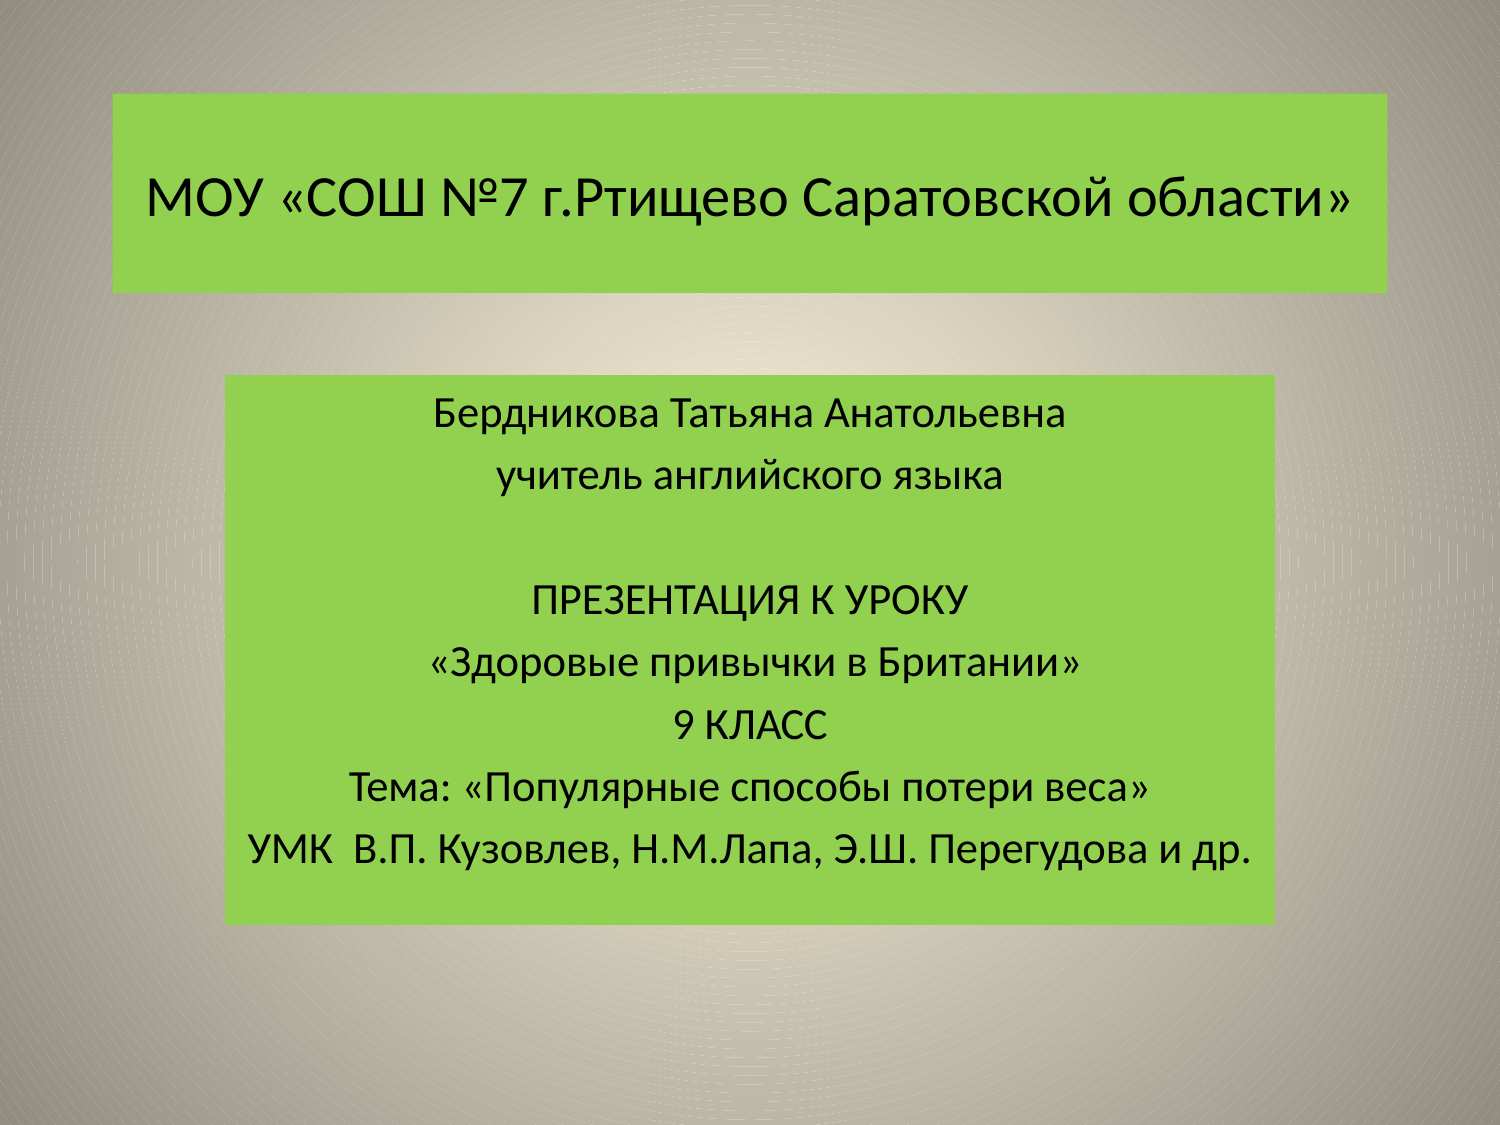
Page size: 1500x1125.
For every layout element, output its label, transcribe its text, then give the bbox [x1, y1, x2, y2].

subtitle Бердникова Татьяна Анатольевна учитель английского языка ПРЕЗЕНТАЦИЯ К УРОКУ «Здоровые привычки в Британии» 9 КЛАСС Тема: «Популярные способы потери веса» УМК В.П. Кузовлев, Н.М.Лапа, Э.Ш. Перегудова и др. [225, 375, 1275, 925]
title МОУ «СОШ №7 г.Ртищево Саратовской области» [112, 93, 1388, 293]
